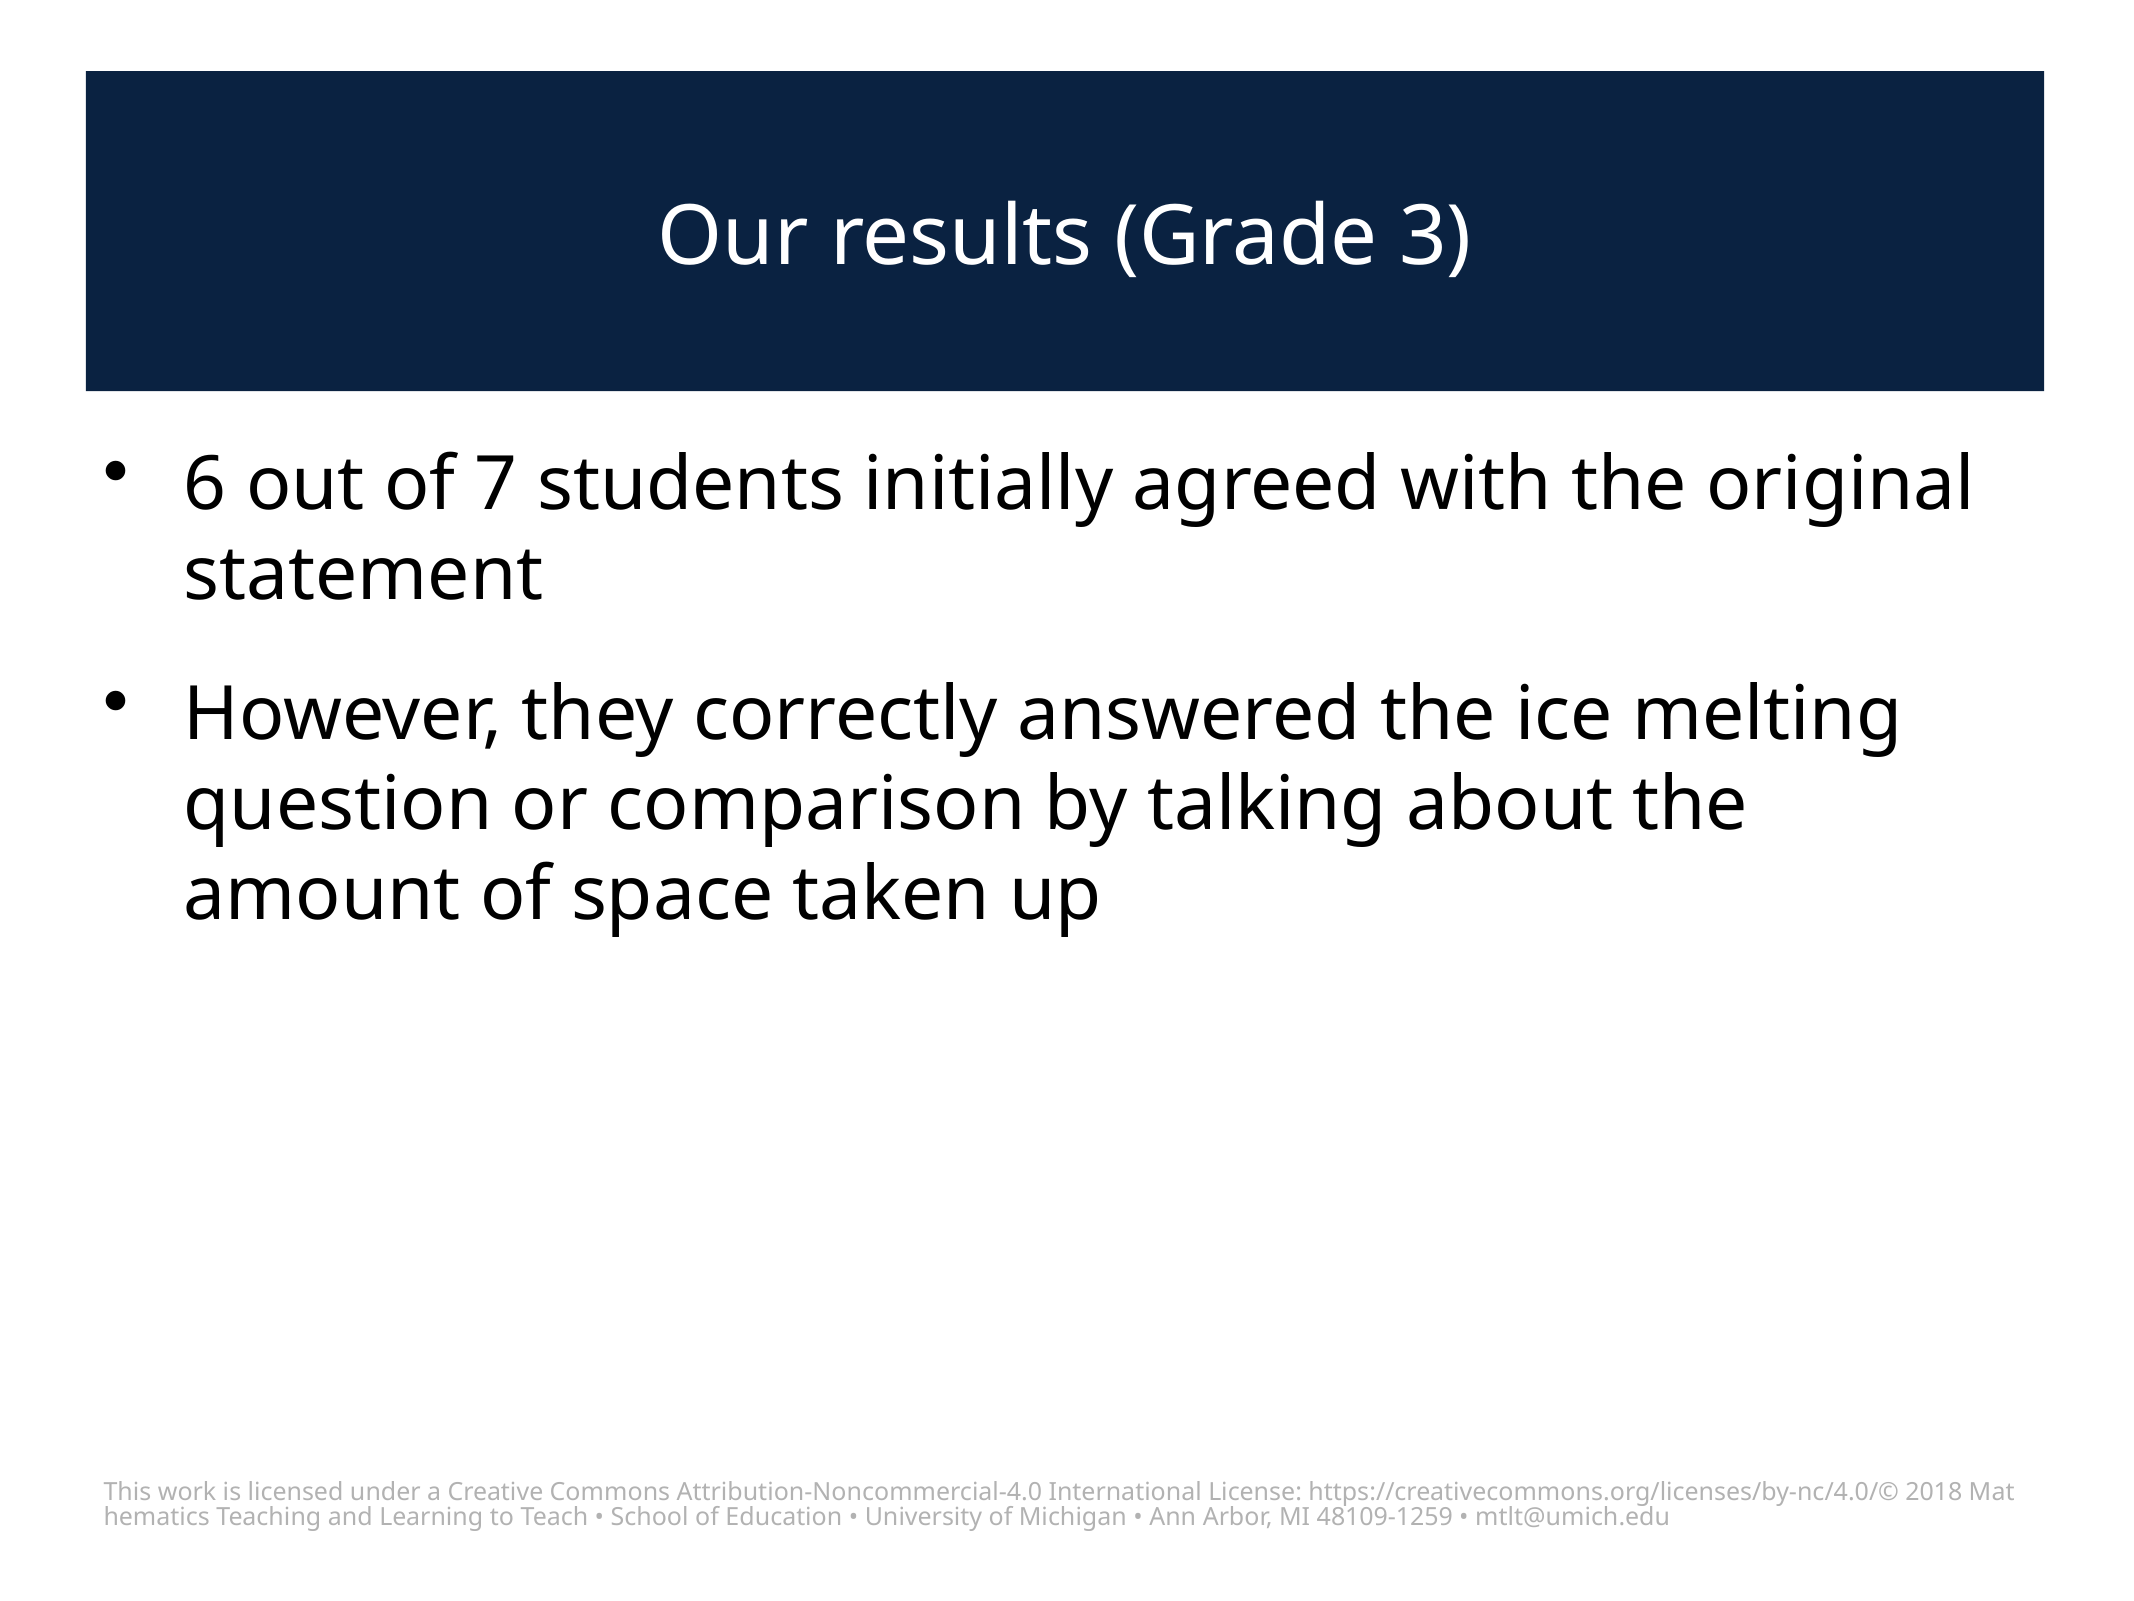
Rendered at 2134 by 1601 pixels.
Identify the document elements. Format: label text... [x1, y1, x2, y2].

title Our results (Grade 3) [85, 71, 2045, 392]
footer This work is licensed under a Creative Commons Attribution-Noncommercial-4.0 International License: https://creativecommons.org/licenses/by-nc/4.0/ © 2018 Mathematics Teaching and Learning to Teach • School of Education • University of Michigan • Ann Arbor, MI 48109-1259 • mtlt@umich.edu [88, 1436, 2045, 1548]
list 6 out of 7 students initially agreed with the original statement However, they correctly answered the ice melting question or comparison by talking about the amount of space taken up [88, 426, 2045, 1430]
